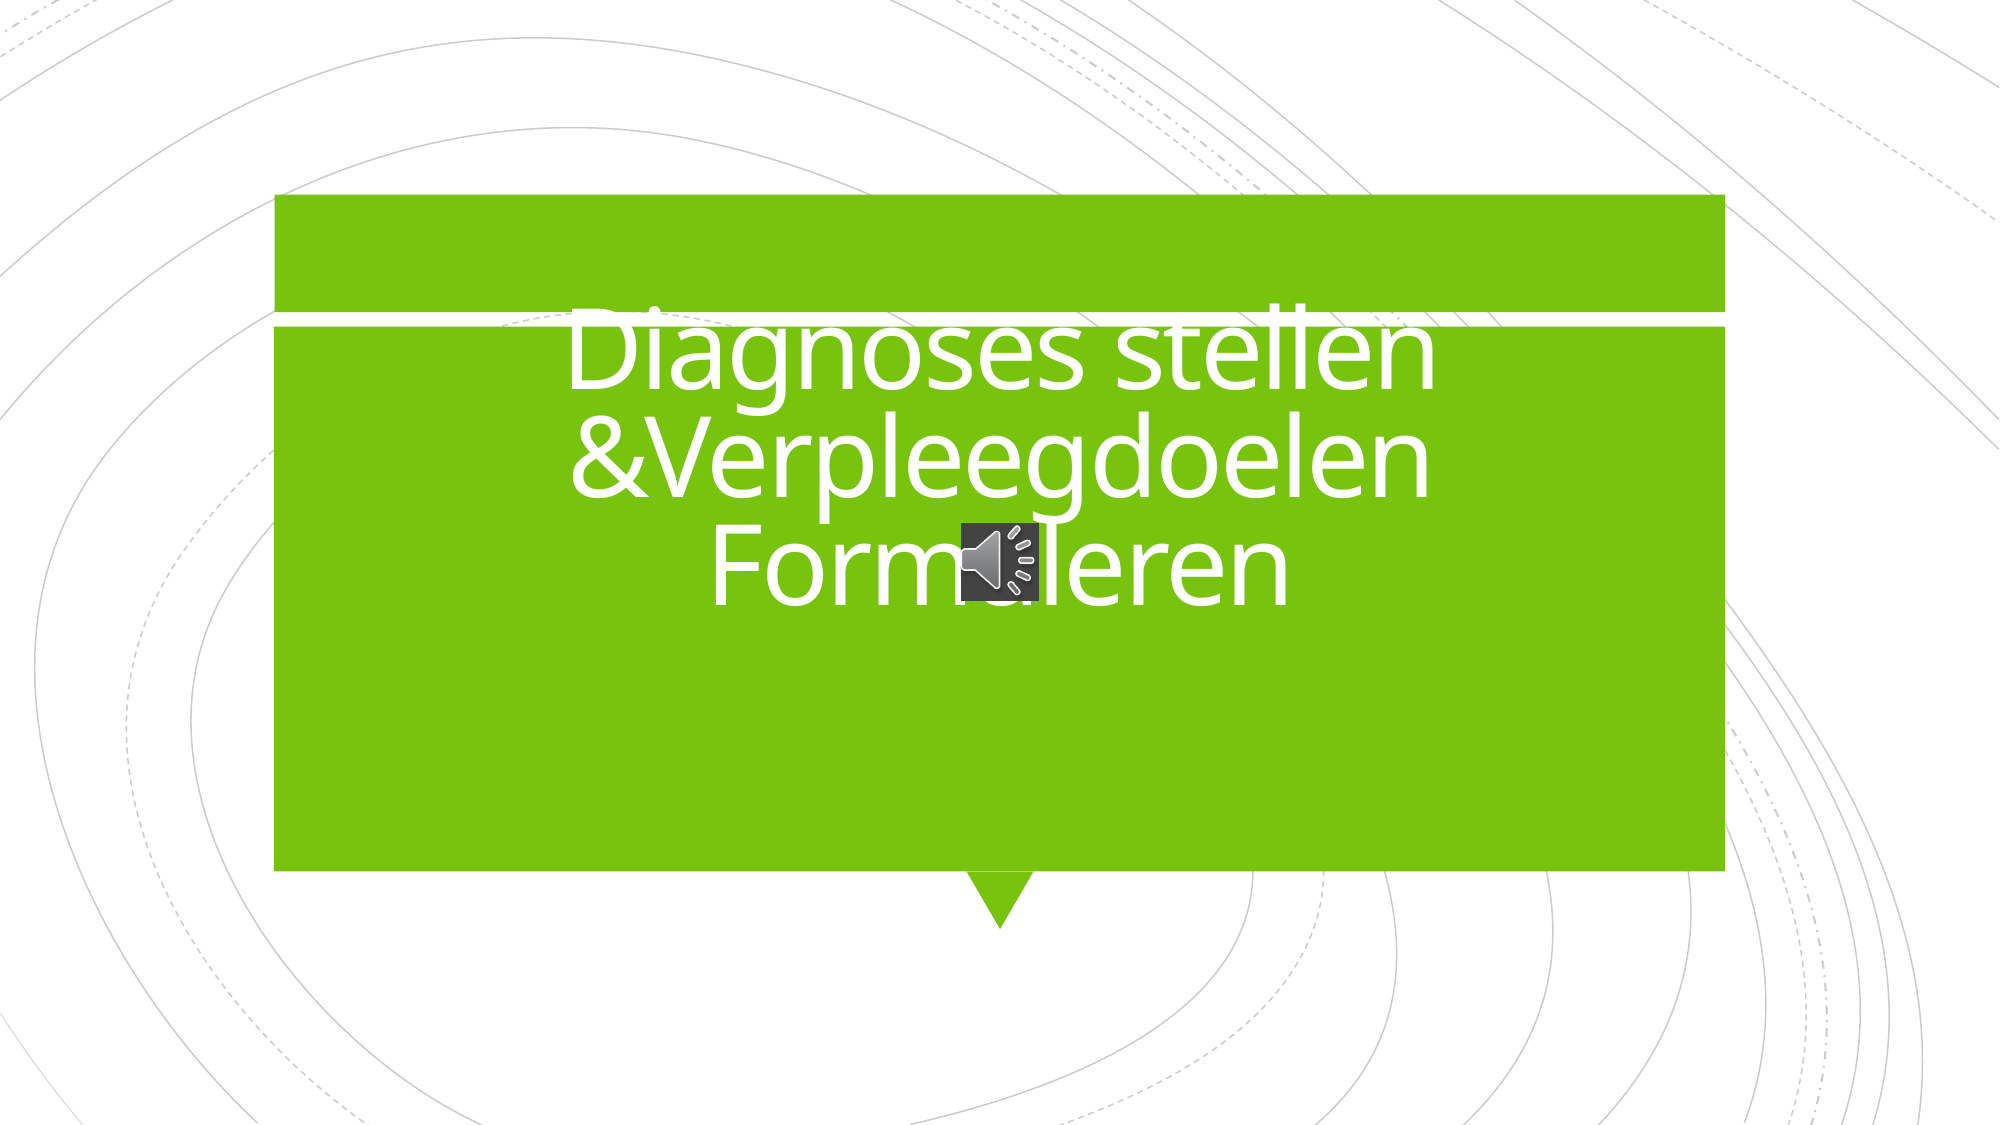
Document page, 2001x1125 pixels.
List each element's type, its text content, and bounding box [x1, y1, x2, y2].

picture [959, 522, 1040, 603]
title Diagnoses stellen &Verpleegdoelen Formuleren [288, 340, 1713, 628]
